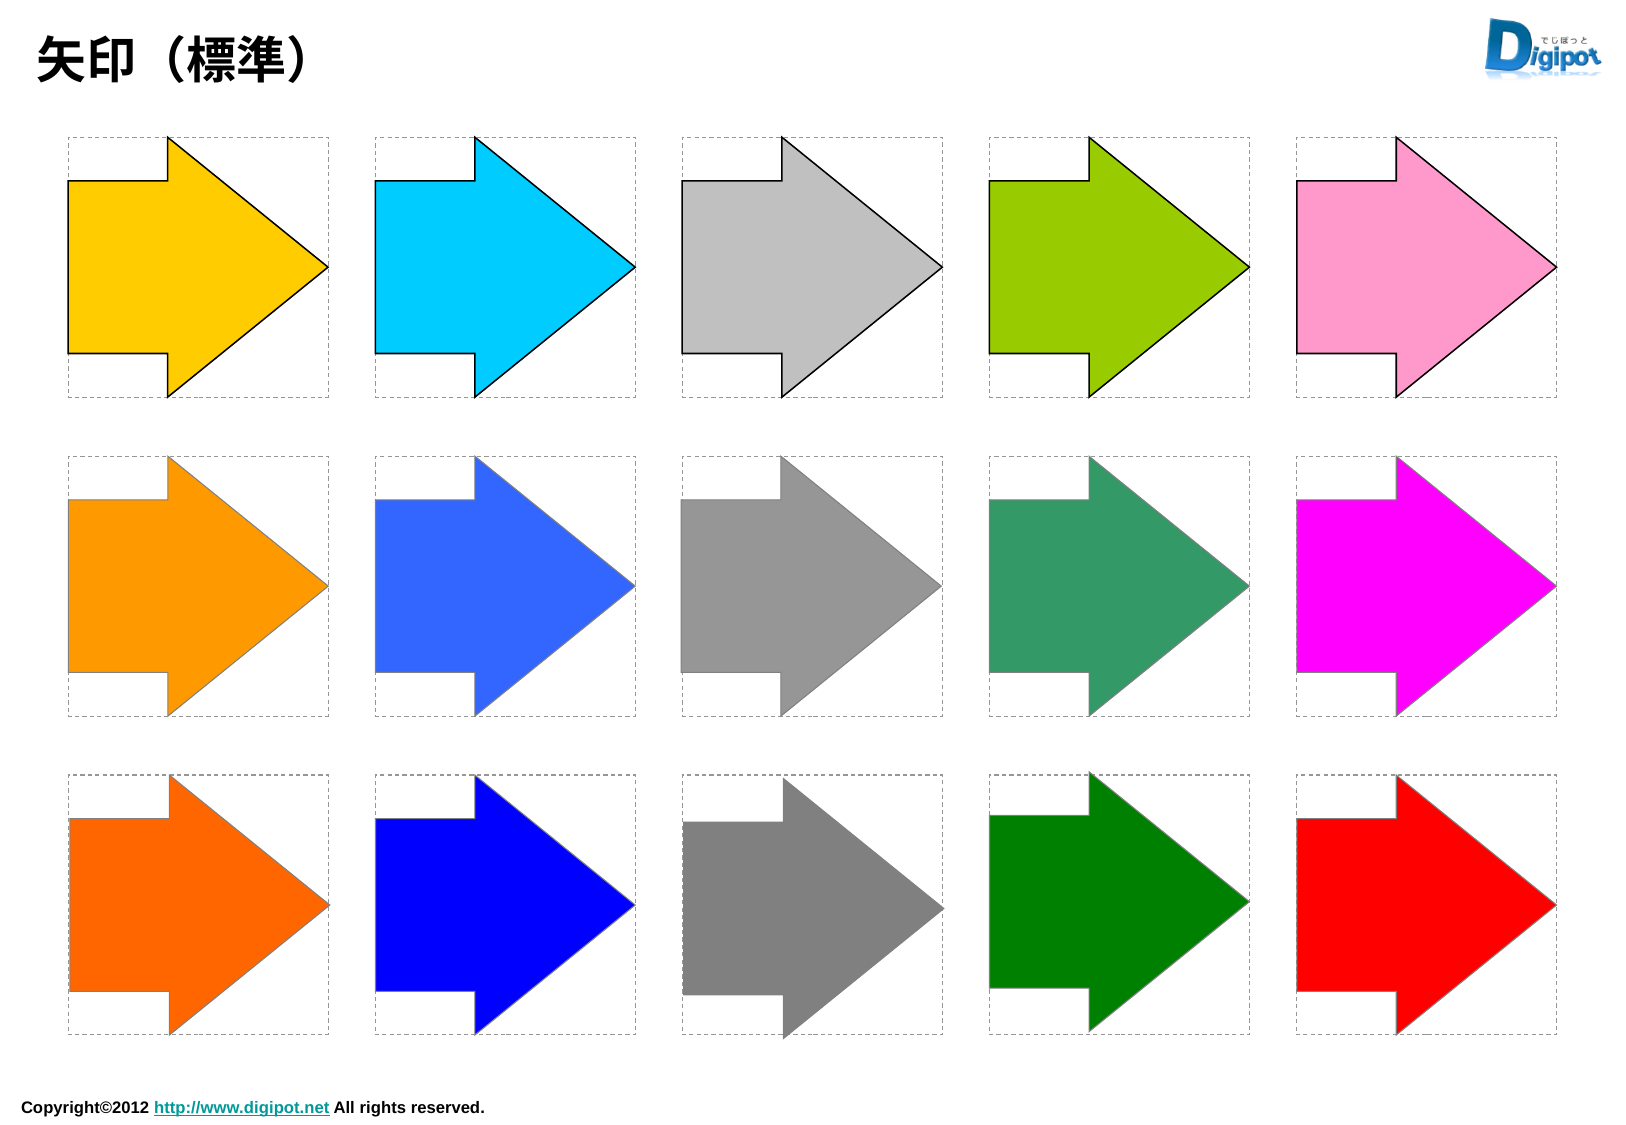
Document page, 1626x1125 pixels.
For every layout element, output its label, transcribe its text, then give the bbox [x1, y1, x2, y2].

text_box [1296, 775, 1557, 1036]
title 矢印（標準） [21, 19, 881, 98]
text_box [989, 456, 1250, 717]
text_box [1296, 137, 1557, 398]
text_box [375, 137, 636, 398]
text_box [989, 771, 1250, 1032]
text_box [68, 456, 329, 717]
text_box [1296, 456, 1557, 717]
text_box [375, 456, 636, 717]
text_box [682, 137, 943, 398]
text_box [68, 137, 329, 398]
text_box [375, 775, 636, 1036]
text_box [681, 456, 942, 717]
text_box [69, 775, 330, 1036]
text_box [683, 778, 944, 1039]
text_box [989, 137, 1250, 398]
picture [1485, 18, 1602, 82]
